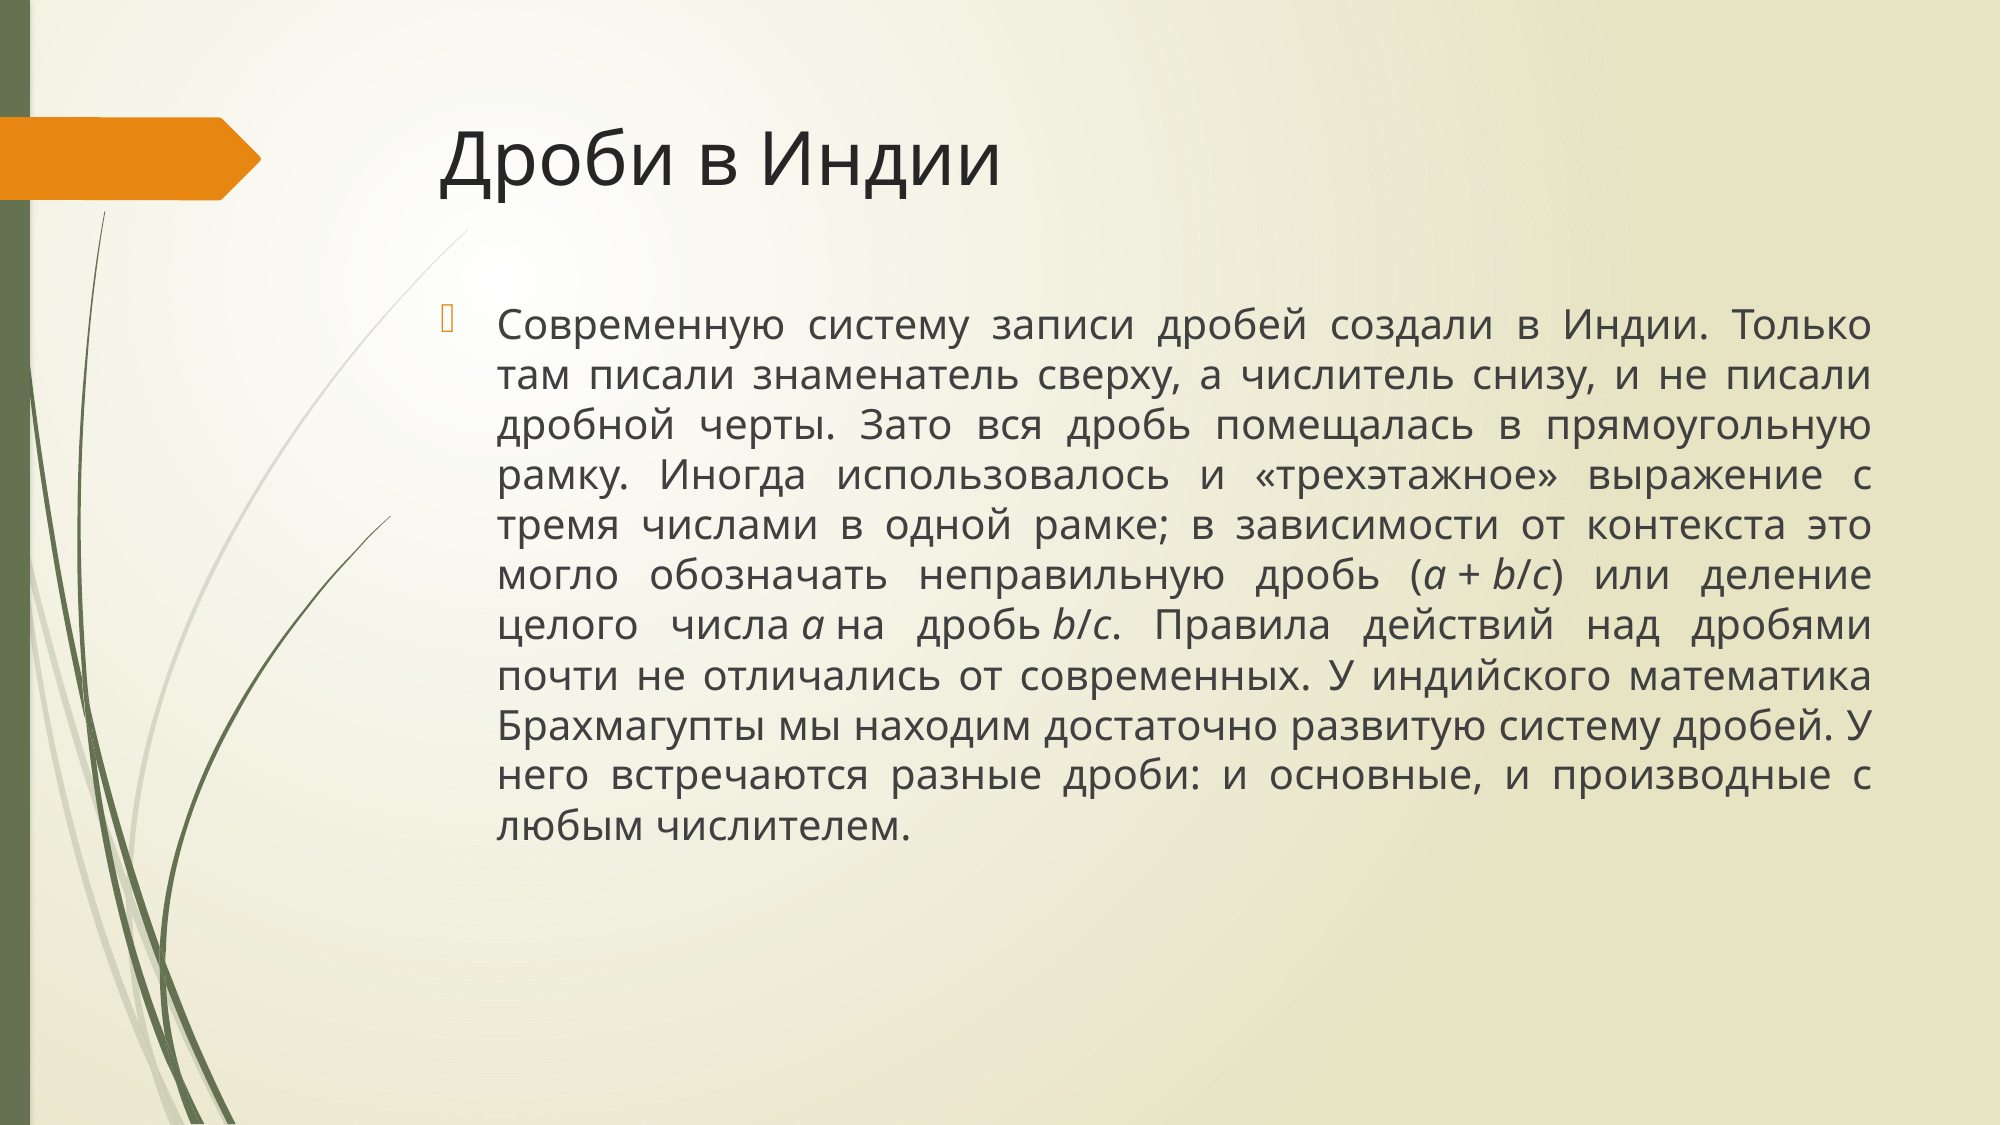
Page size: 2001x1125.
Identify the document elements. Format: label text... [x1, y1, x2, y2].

title Дроби в Индии [425, 102, 1888, 290]
list Современную систему записи дробей создали в Индии. Только там писали знаменатель сверху, а числитель снизу, и не писали дробной черты. Зато вся дробь помещалась в прямоугольную рамку. Иногда использовалось и «трехэтажное» выражение с тремя числами в одной рамке; в зависимости от контекста это могло обозначать неправильную дробь (a + b/c) или деление целого числа a на дробь b/c. Правила действий над дробями почти не отличались от современных. У индийского математика Брахмагупты мы находим достаточно развитую систему дробей. У него встречаются разные дроби: и основные, и производные с любым числителем. [425, 290, 1888, 910]
